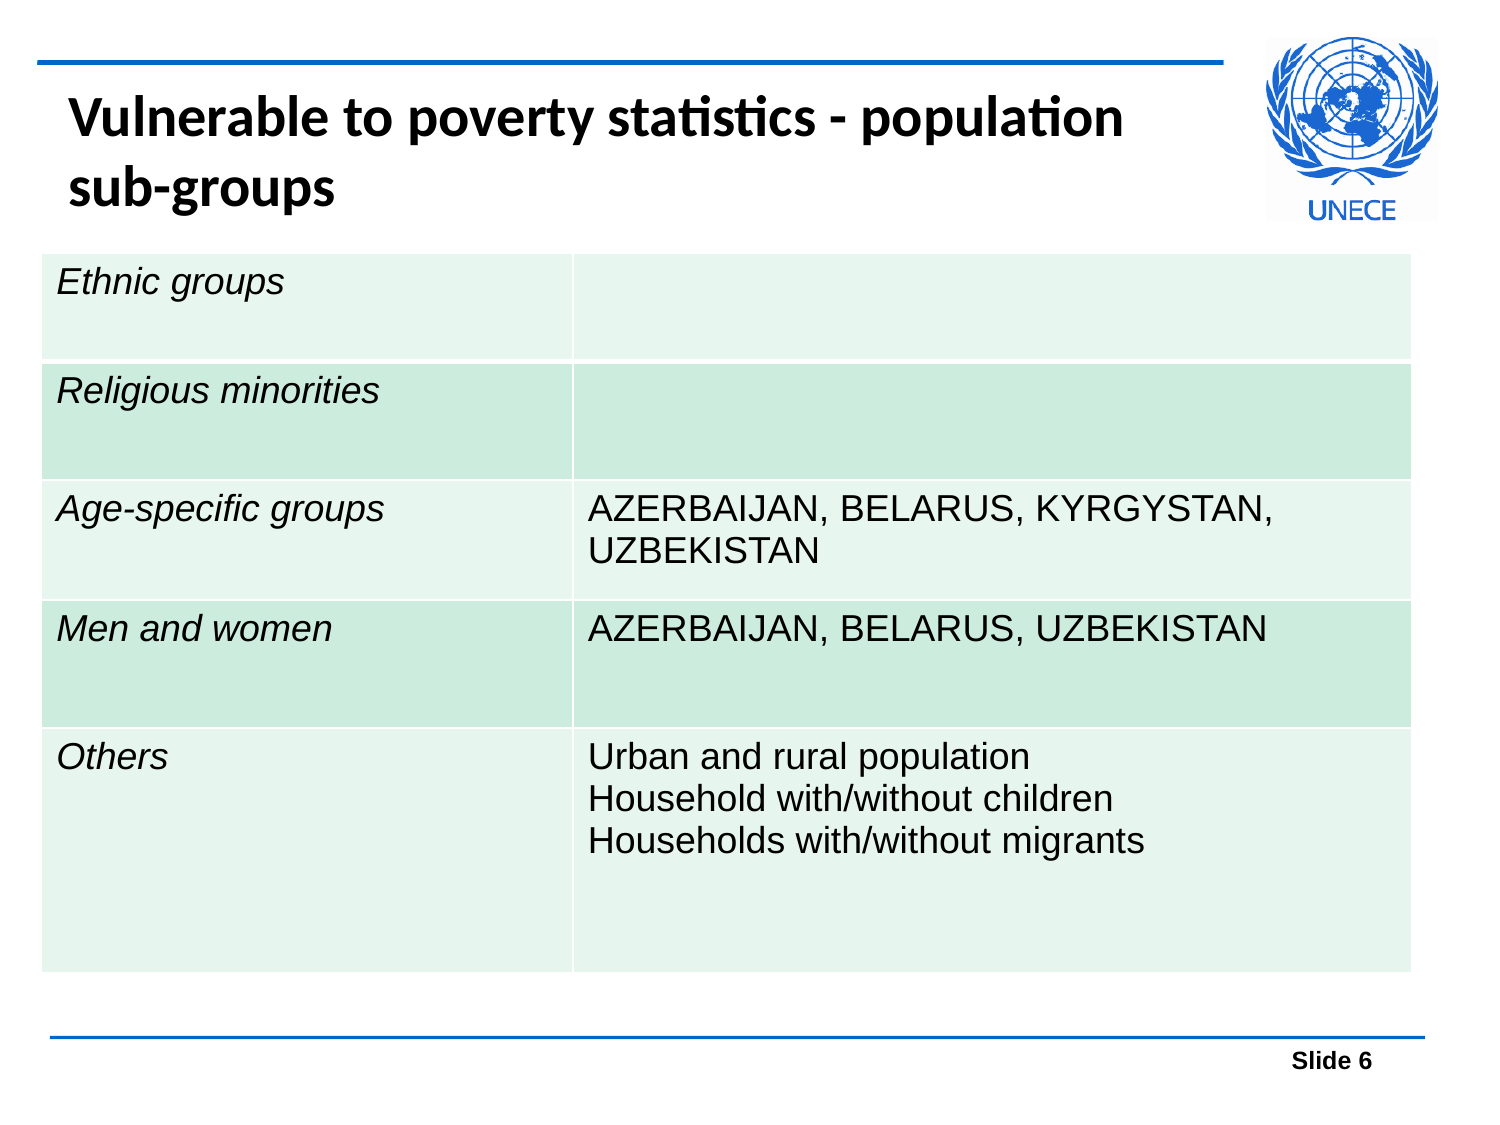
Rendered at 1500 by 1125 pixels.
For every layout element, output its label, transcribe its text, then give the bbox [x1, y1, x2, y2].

table_cell Others [42, 729, 572, 972]
title Vulnerable to poverty statistics - population sub-groups [53, 66, 1216, 229]
table_cell Men and women [42, 601, 572, 727]
table_cell [574, 364, 1411, 479]
table_cell Age-specific groups [42, 481, 572, 599]
picture [1266, 37, 1438, 221]
table_header Ethnic groups [42, 254, 572, 359]
table_cell Urban and rural population Household with/without children Households with/without migrants [574, 729, 1411, 972]
table_cell AZERBAIJAN, BELARUS, KYRGYSTAN, UZBEKISTAN [574, 481, 1411, 599]
table_header [574, 254, 1411, 359]
table_cell AZERBAIJAN, BELARUS, UZBEKISTAN [574, 601, 1411, 727]
table_cell Religious minorities [42, 364, 572, 479]
